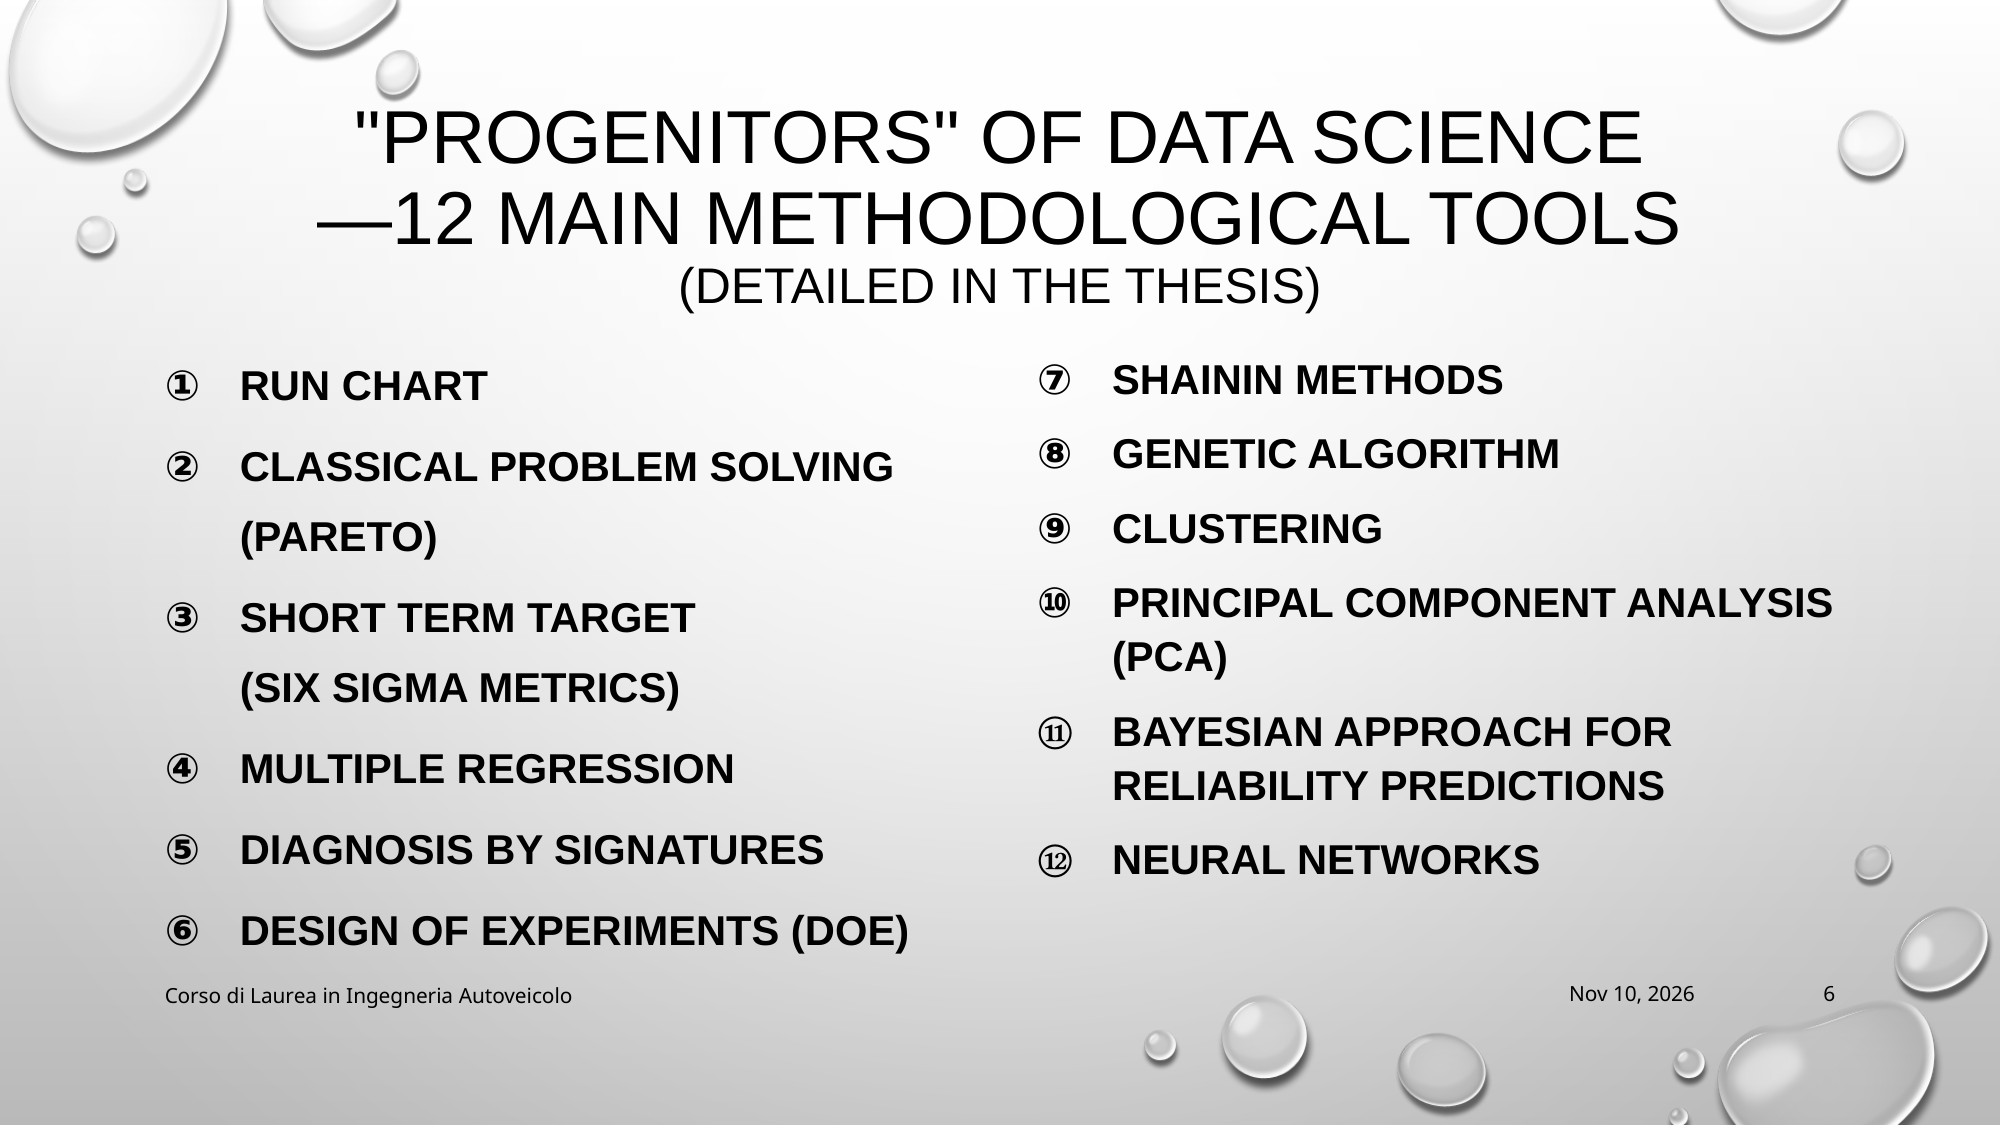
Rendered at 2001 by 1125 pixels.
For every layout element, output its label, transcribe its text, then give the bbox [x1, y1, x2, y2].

list Run Chart Classical Problem Solving (Pareto) Short Term Target (Six Sigma Metrics) Multiple Regression Diagnosis by Signatures Design Of Experiments (DOE) Shainin Methods Genetic Algorithm Clustering Principal Component Analysis (PCA) Bayesian Approach for Reliability Predictions Neural Networks [149, 341, 1925, 981]
title "PROGENITORS" OF DATA SCIENCE —12 main methodological tools (detailed in the Thesis) [149, 75, 1851, 338]
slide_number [1259, 965, 1710, 1025]
picture [0, 0, 2000, 1125]
footer Corso di Laurea in Ingegneria Autoveicolo [149, 965, 1245, 1025]
slide_number 6 [1724, 965, 1851, 1025]
